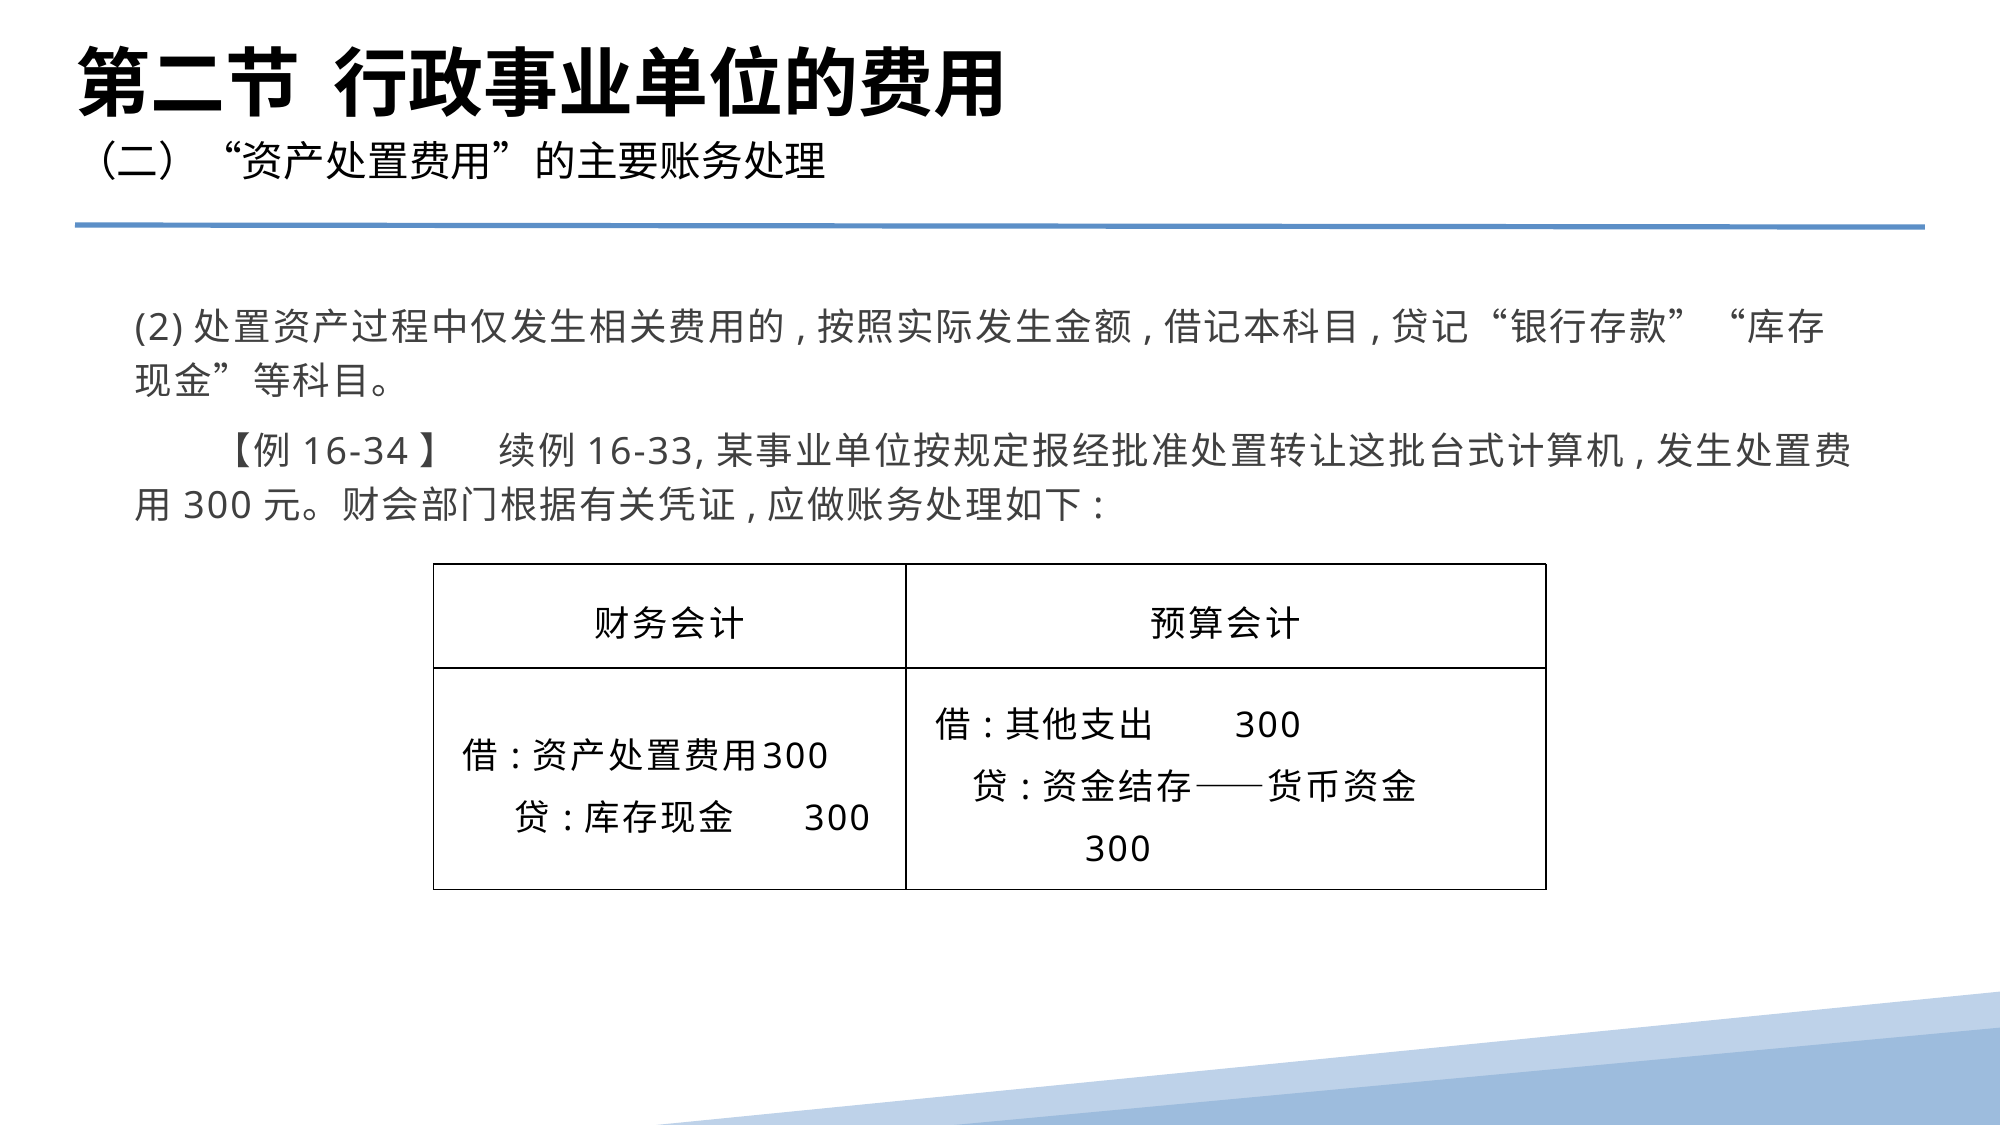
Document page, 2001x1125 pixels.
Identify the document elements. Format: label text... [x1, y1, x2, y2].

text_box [74, 224, 1925, 228]
text_box 第二节 行政事业单位的费用 [75, 24, 1925, 124]
table_header 预算会计 [907, 565, 1545, 667]
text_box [656, 991, 2000, 1125]
text_box (2)处置资产过程中仅发生相关费用的,按照实际发生金额,借记本科目,贷记“银行存款”“库存现金”等科目。 【例16-34】 续例16-33,某事业单位按规定报经批准处置转让这批台式计算机,发生处置费用300元。财会部门根据有关凭证,应做账务处理如下: [124, 255, 1876, 565]
table_cell 借:其他支出 300 贷:资金结存——货币资金 300 [907, 669, 1545, 889]
text_box （二）“资产处置费用”的主要账务处理 [75, 124, 1925, 200]
table_cell 借:资产处置费用 300 贷:库存现金 300 [434, 669, 905, 889]
table_header 财务会计 [434, 565, 905, 667]
